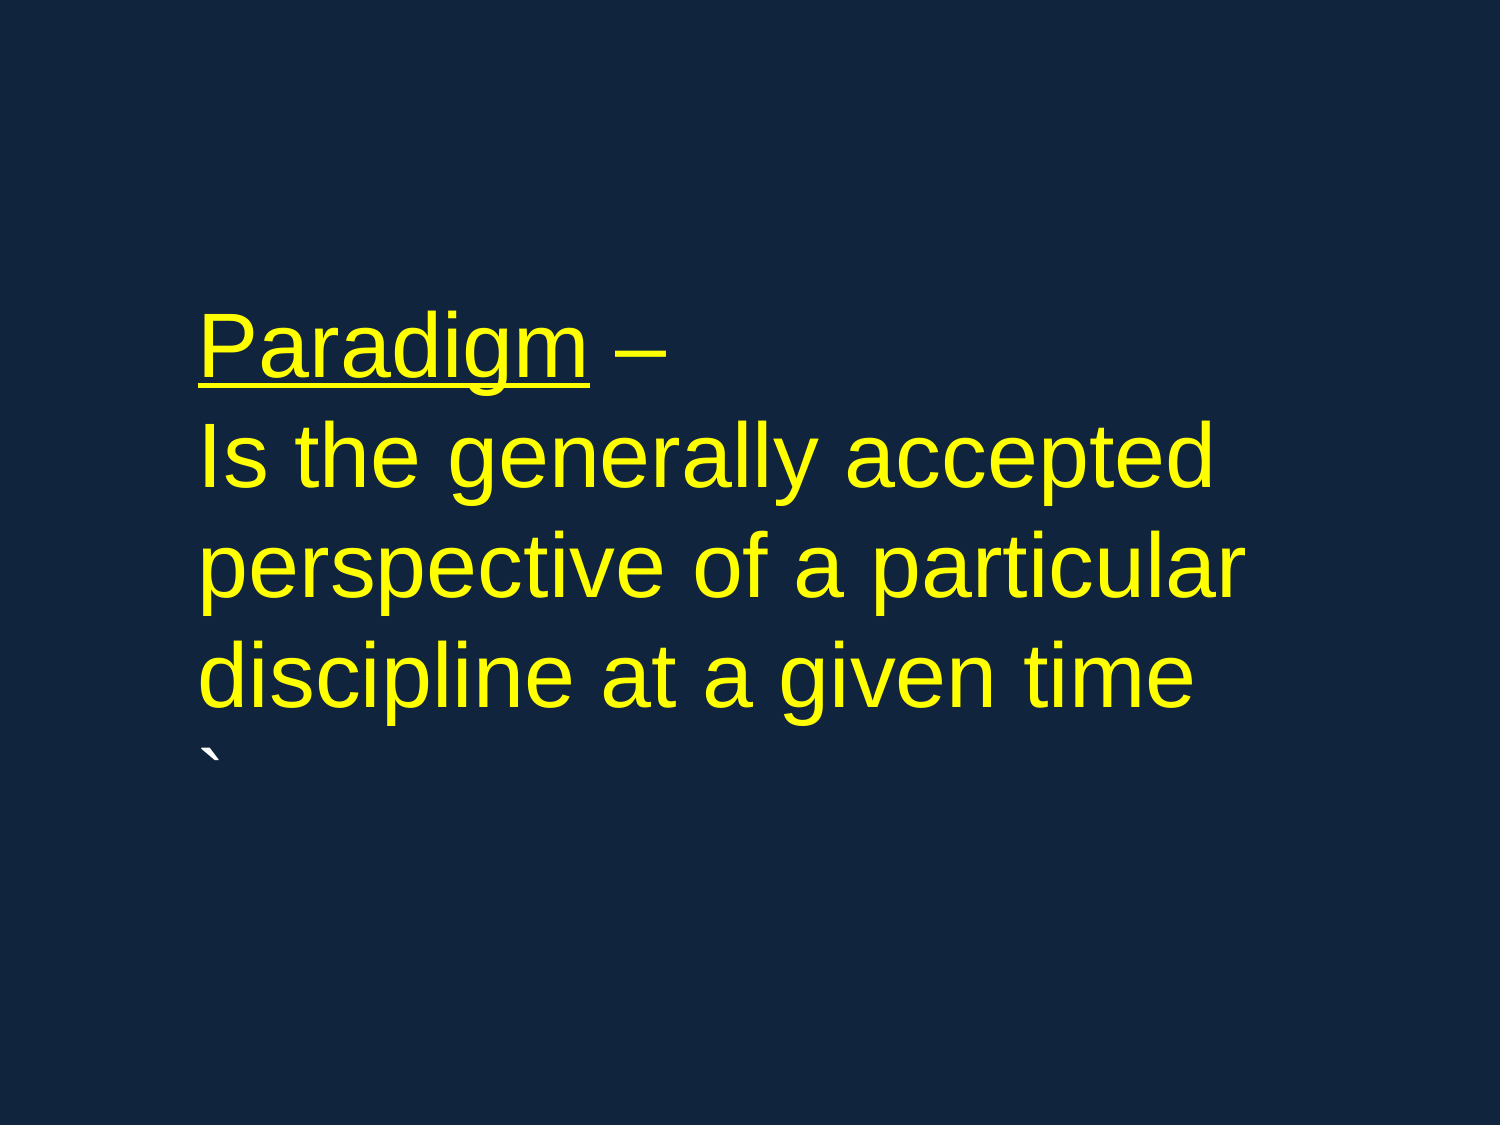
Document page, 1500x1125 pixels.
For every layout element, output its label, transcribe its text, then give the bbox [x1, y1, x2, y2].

text_box Paradigm – Is the generally accepted perspective of a particular discipline at a given time ` [183, 278, 1500, 834]
